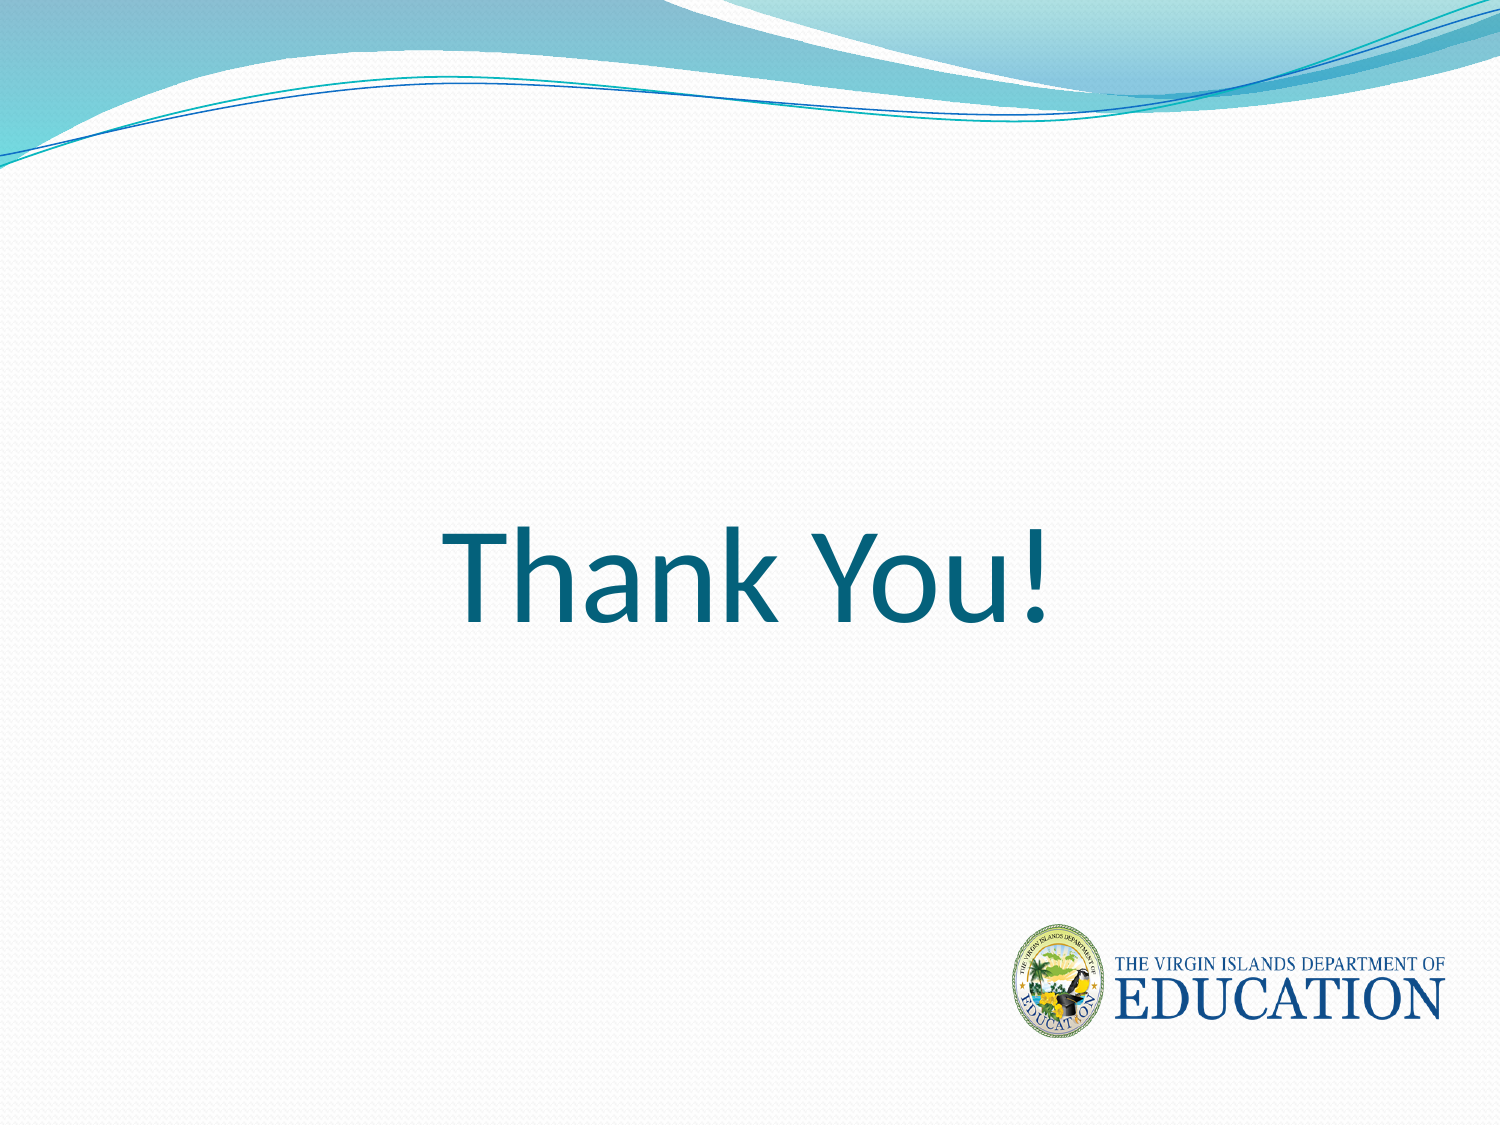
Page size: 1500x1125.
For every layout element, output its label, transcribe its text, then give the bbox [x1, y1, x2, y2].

picture [1012, 924, 1451, 1038]
title Thank You! [75, 462, 1425, 650]
